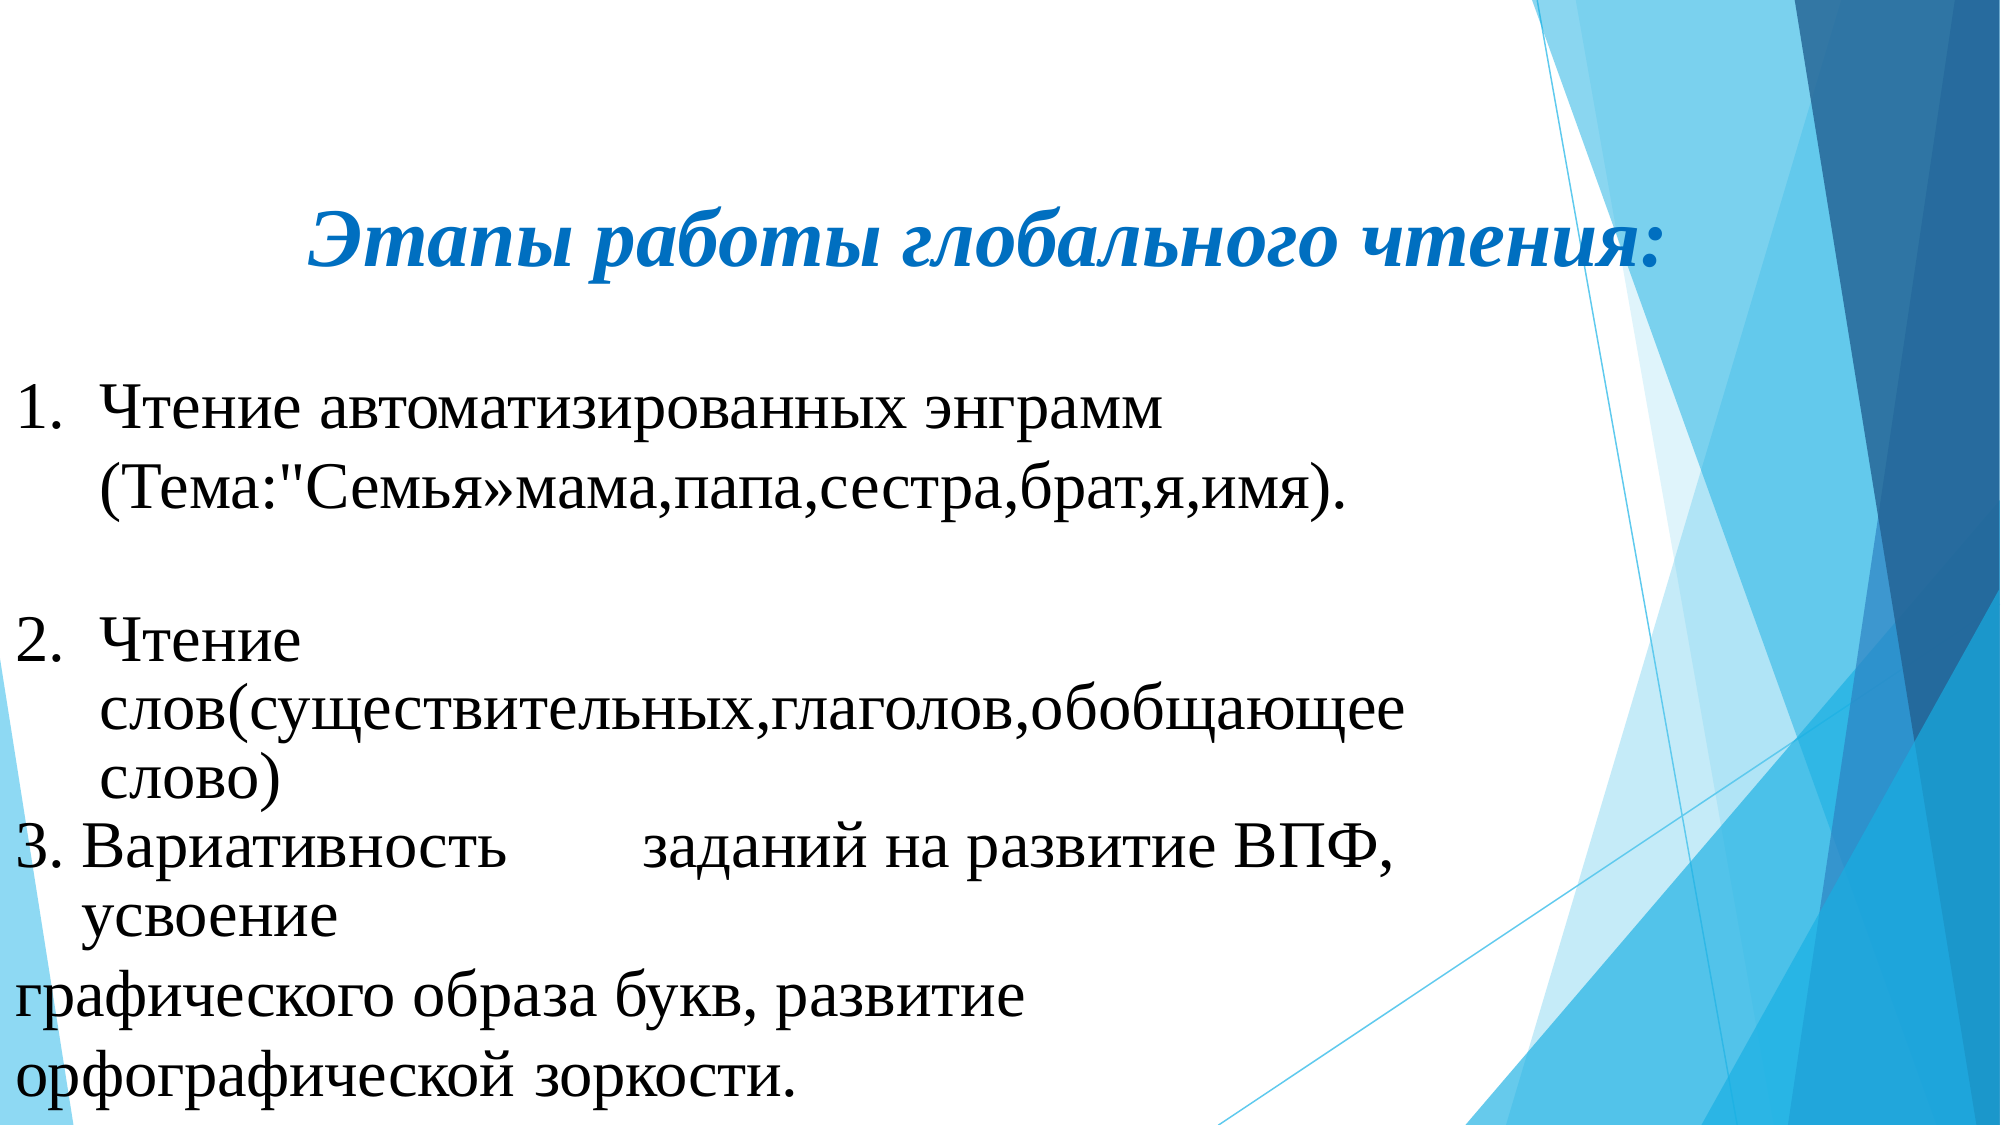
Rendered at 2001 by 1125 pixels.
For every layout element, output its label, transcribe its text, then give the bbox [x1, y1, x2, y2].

title Этапы работы глобального чтения: [306, 181, 1674, 360]
text_box Чтение автоматизированных энграмм (Тема:"Семья»мама,папа,сестра,брат,я,имя). Чтение слов(существительных,глаголов,обобщающее слово) Вариативность заданий на развитие ВПФ, усвоение графического образа букв, развитие орфографической зоркости. . Чтение простых предложений. [12, 360, 1868, 1125]
